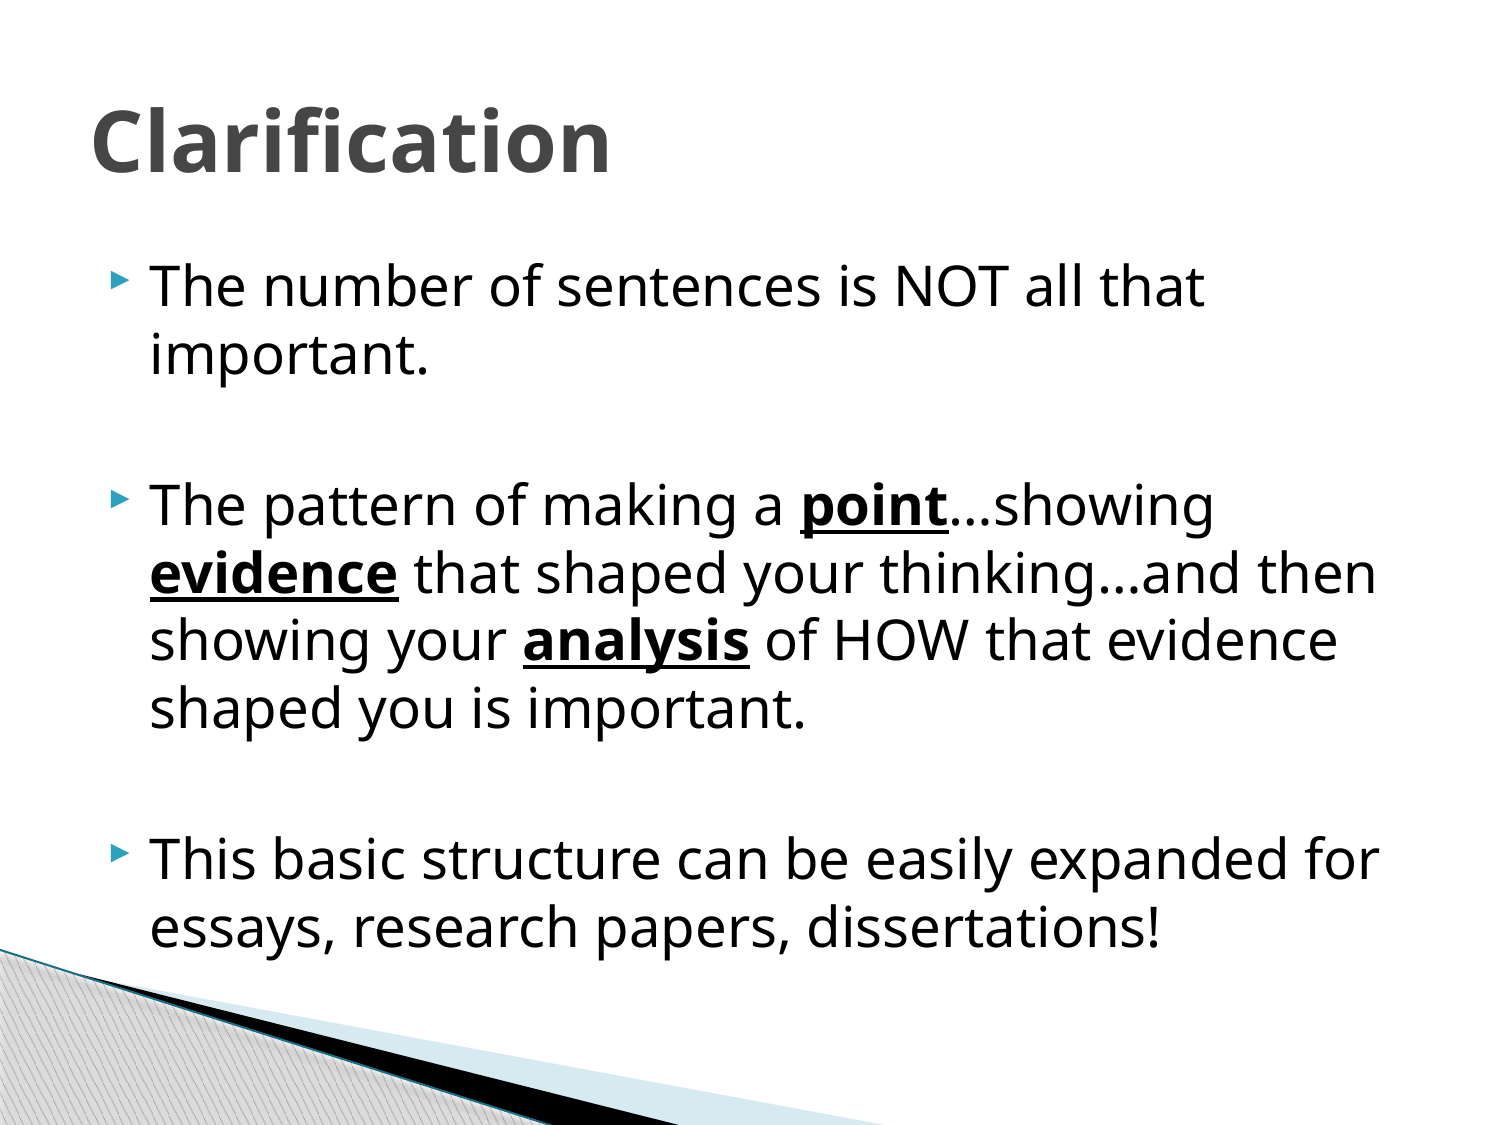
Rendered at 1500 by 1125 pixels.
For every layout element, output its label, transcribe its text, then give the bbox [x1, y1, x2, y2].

title Clarification [75, 45, 1425, 233]
list The number of sentences is NOT all that important. The pattern of making a point…showing evidence that shaped your thinking…and then showing your analysis of HOW that evidence shaped you is important. This basic structure can be easily expanded for essays, research papers, dissertations! [75, 243, 1425, 986]
